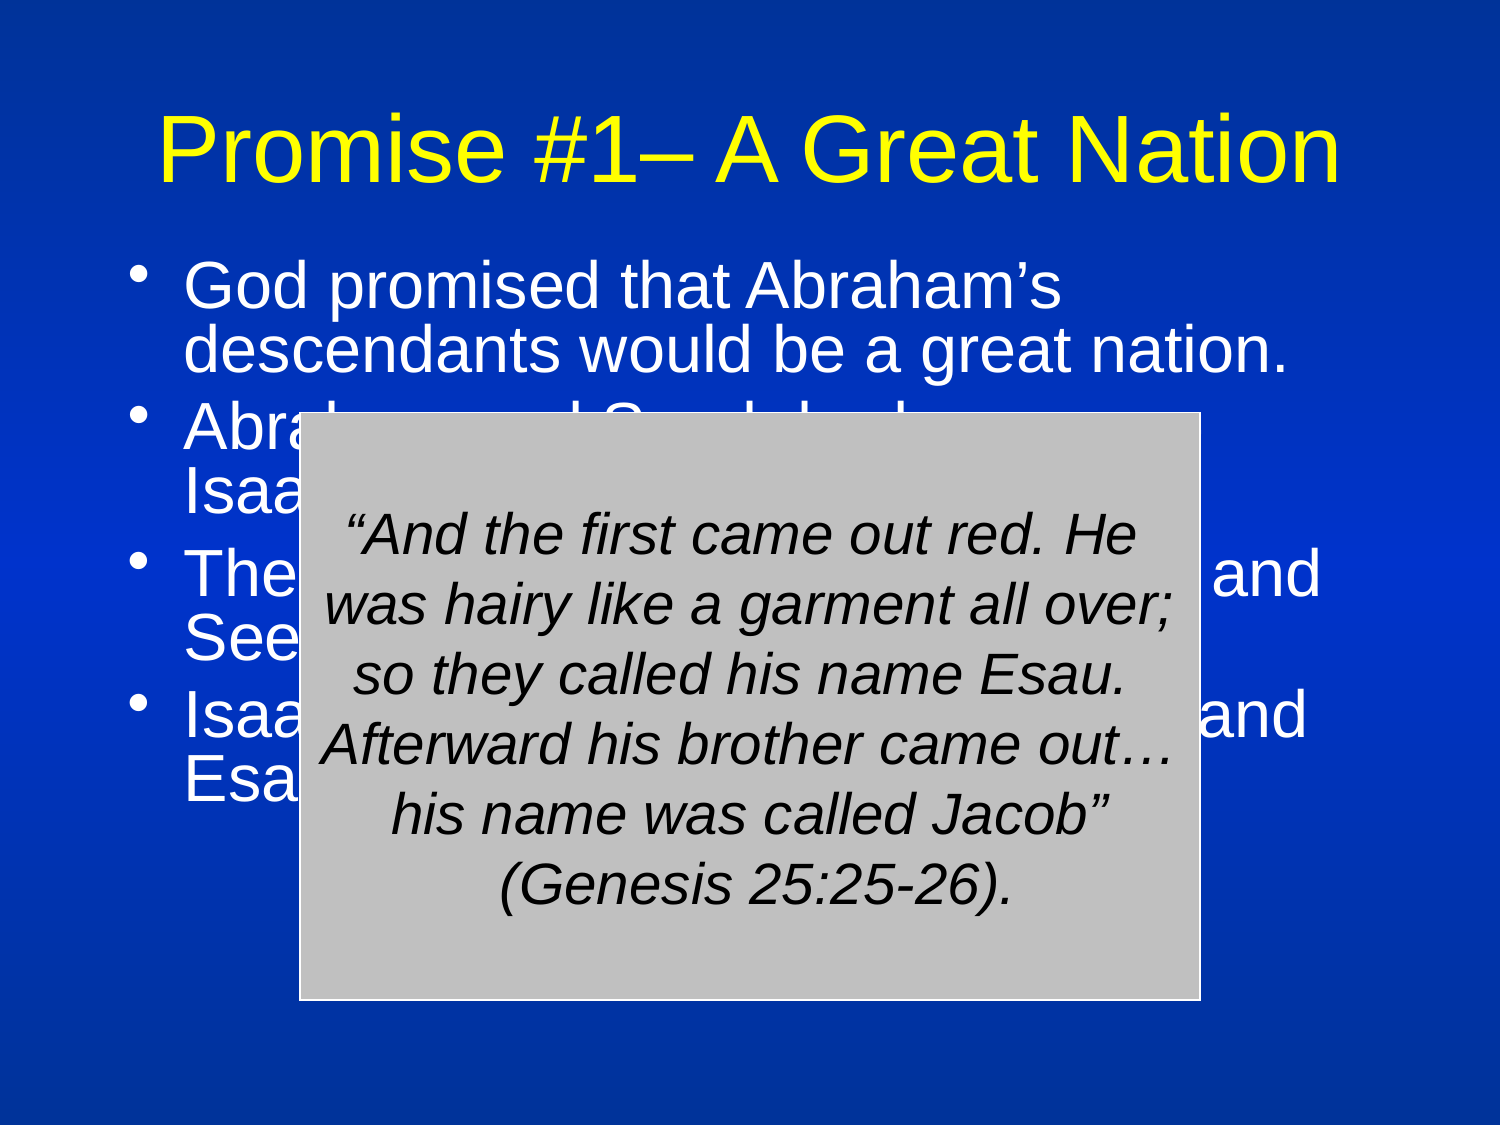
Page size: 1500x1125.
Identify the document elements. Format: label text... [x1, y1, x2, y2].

text_box The three promises (Nation, Land, and Seed) are passed on to Isaac. Isaac has two sons (twins), Jacob and Esau. [112, 537, 299, 813]
list God promised that Abraham’s descendants would be a great nation. Abraham and Sarah had one son– Isaac. [112, 249, 1388, 537]
text_box “And the first came out red. He was hairy like a garment all over; so they called his name Esau. Afterward his brother came out… his name was called Jacob” (Genesis 25:25-26). [299, 412, 1200, 1000]
title Promise #1– A Great Nation [37, 50, 1463, 238]
text_box The three promises (Nation, Land, and Seed) are passed on to Isaac. Isaac has two sons (twins), Jacob and Esau. [1200, 537, 1388, 813]
